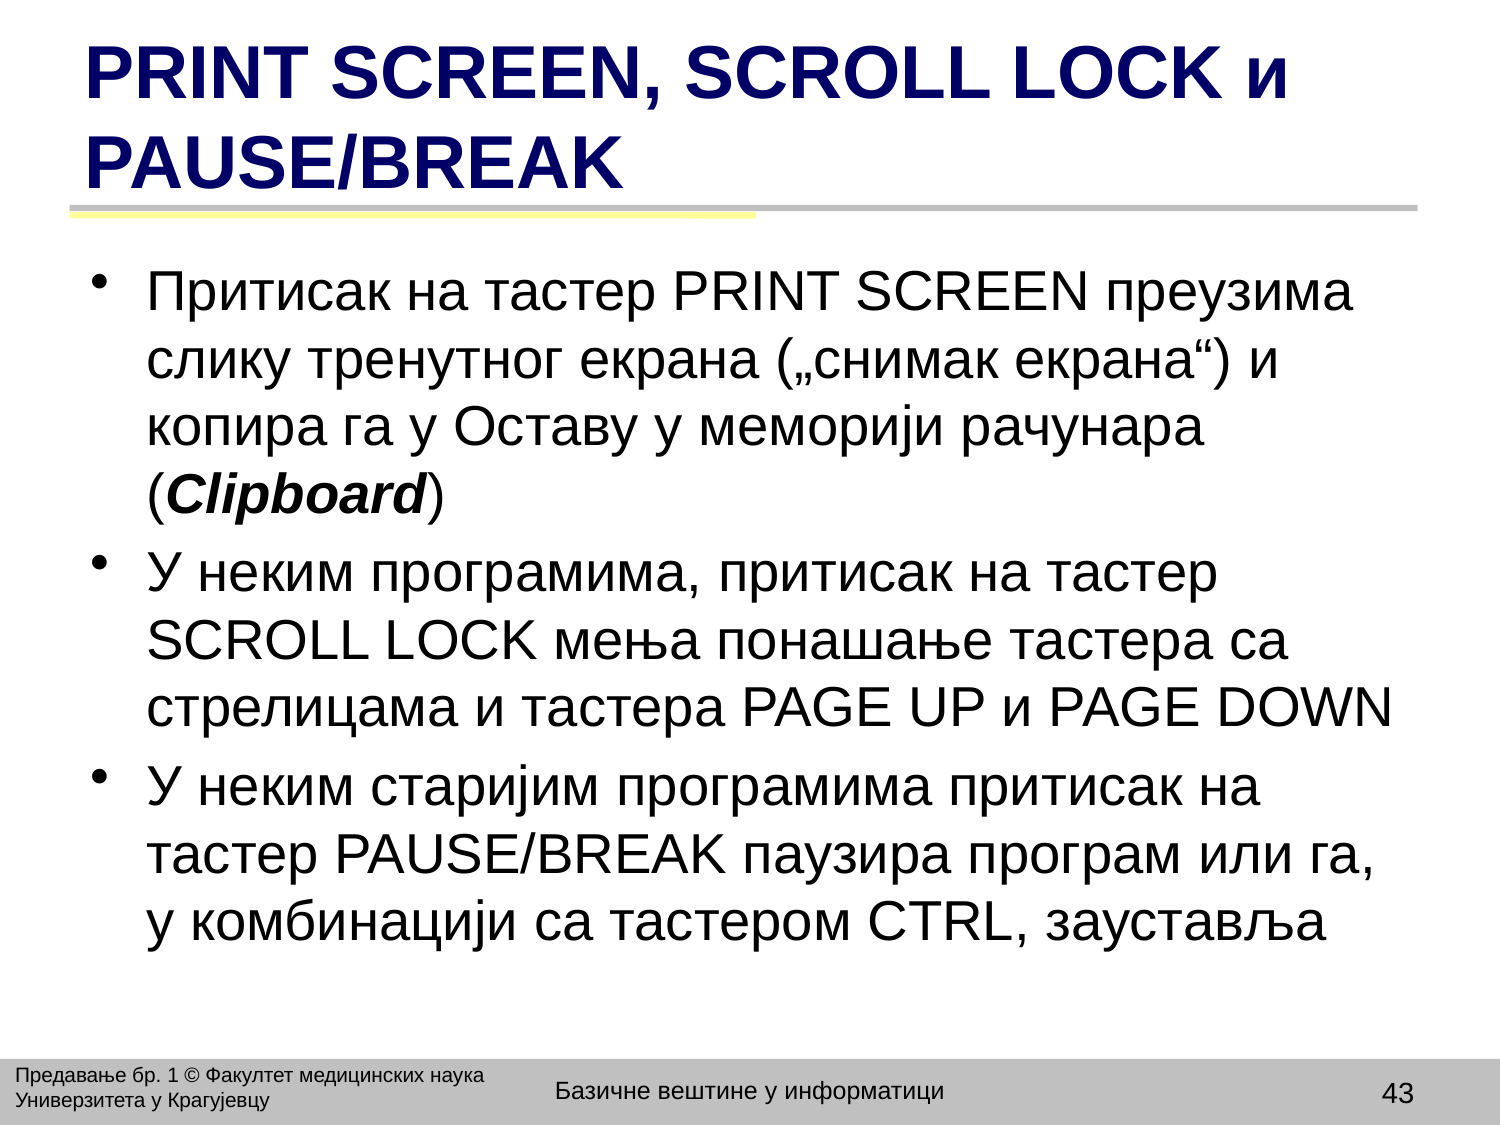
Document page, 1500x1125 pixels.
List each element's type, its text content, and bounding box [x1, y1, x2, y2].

footer Базичне вештине у информатици [512, 1066, 988, 1125]
list Притисак на тастер PRINT SCREEN преузима слику тренутног екрана („снимак екрана“) и копира га у Оставу у меморији рачунара (Clipboard) У неким програмима, притисак на тастер SCROLL LOCK мења понашање тастера са стрелицама и тастера PAGE UP и PAGE DOWN У неким старијим програмима притисак на тастер PAUSE/BREAK паузира програм или га, у комбинацији са тастером CTRL, зауставља [74, 246, 1426, 1023]
title PRINT SCREEN, SCROLL LOCK и PAUSE/BREAK [69, 19, 1426, 208]
slide_number Предавање бр. 1 © Факултет медицинских наука Универзитета у Крагујевцу [0, 1053, 599, 1108]
slide_number 43 [1079, 1066, 1430, 1125]
